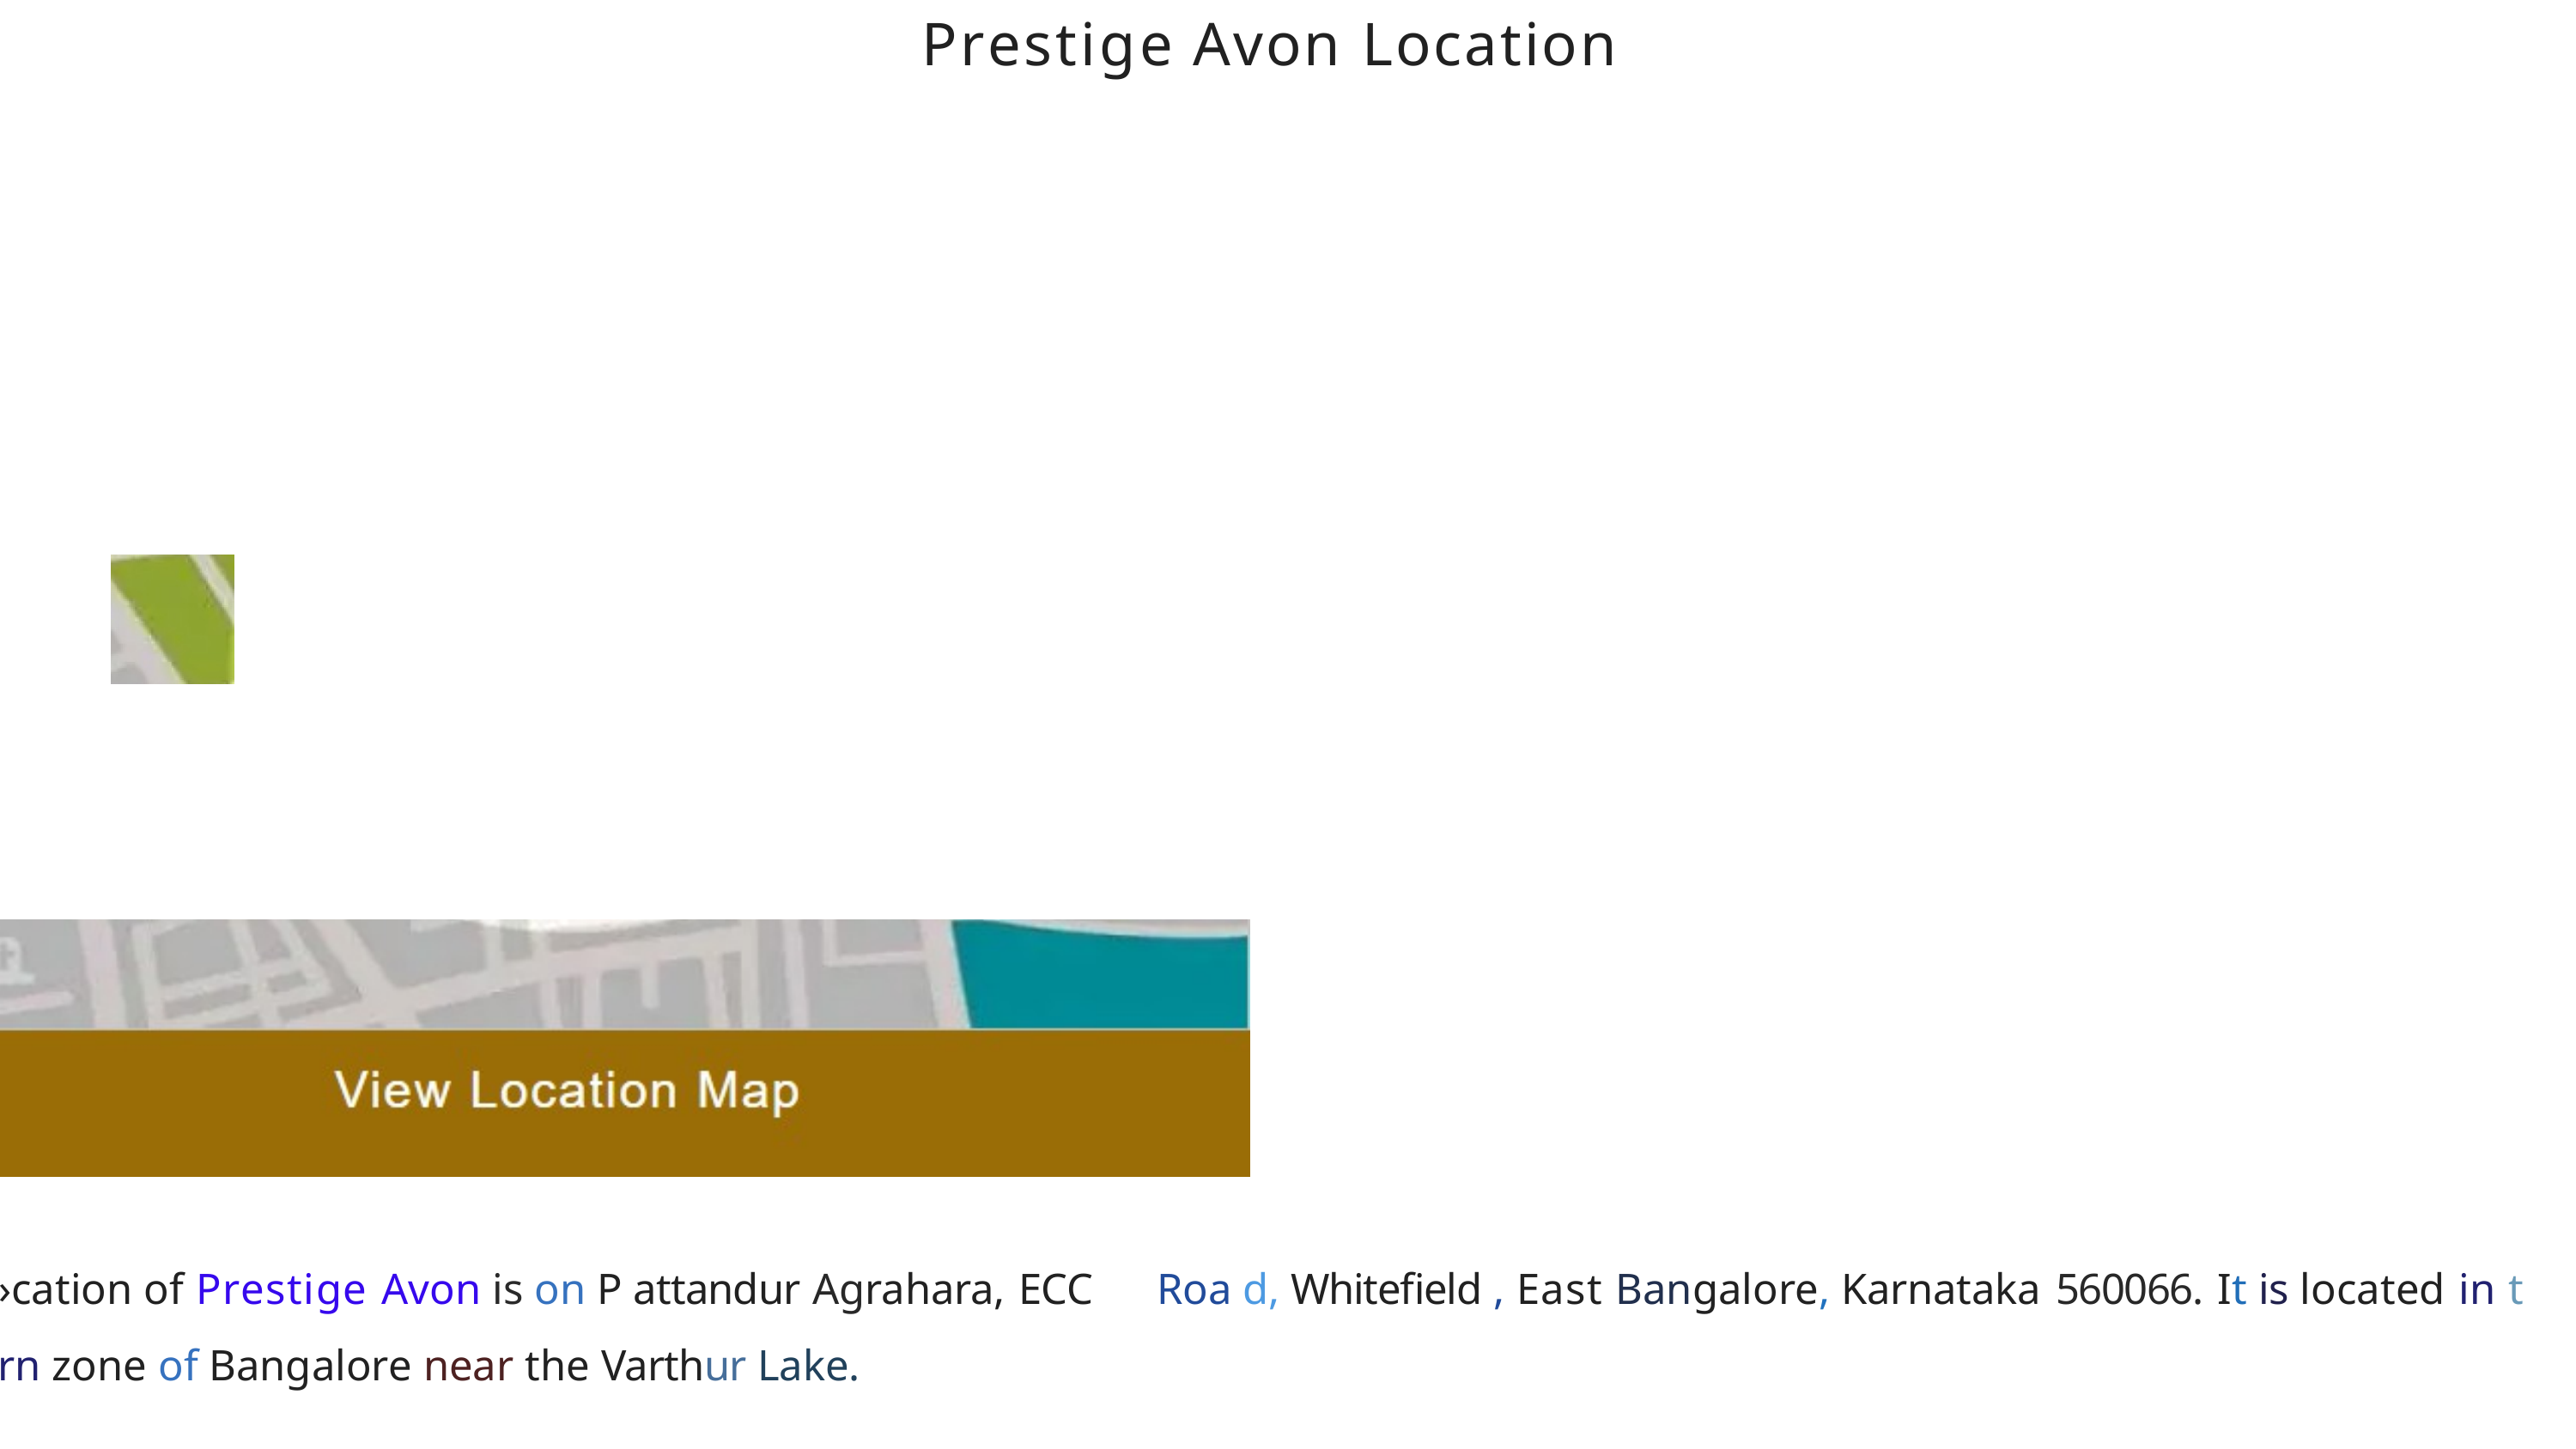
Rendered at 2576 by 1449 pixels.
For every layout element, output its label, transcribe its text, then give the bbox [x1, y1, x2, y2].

title Prestige Avon Location [902, 0, 1685, 249]
picture [110, 555, 234, 684]
text_box ›cation of Prestige Avon is on P attandur Agrahara, ECC Roa d, Whitefield , East Bangalore, Karnataka 560066. It is located in t rn zone of Bangalore near the Varthur Lake. [0, 1234, 2573, 1390]
picture [0, 919, 1250, 1177]
